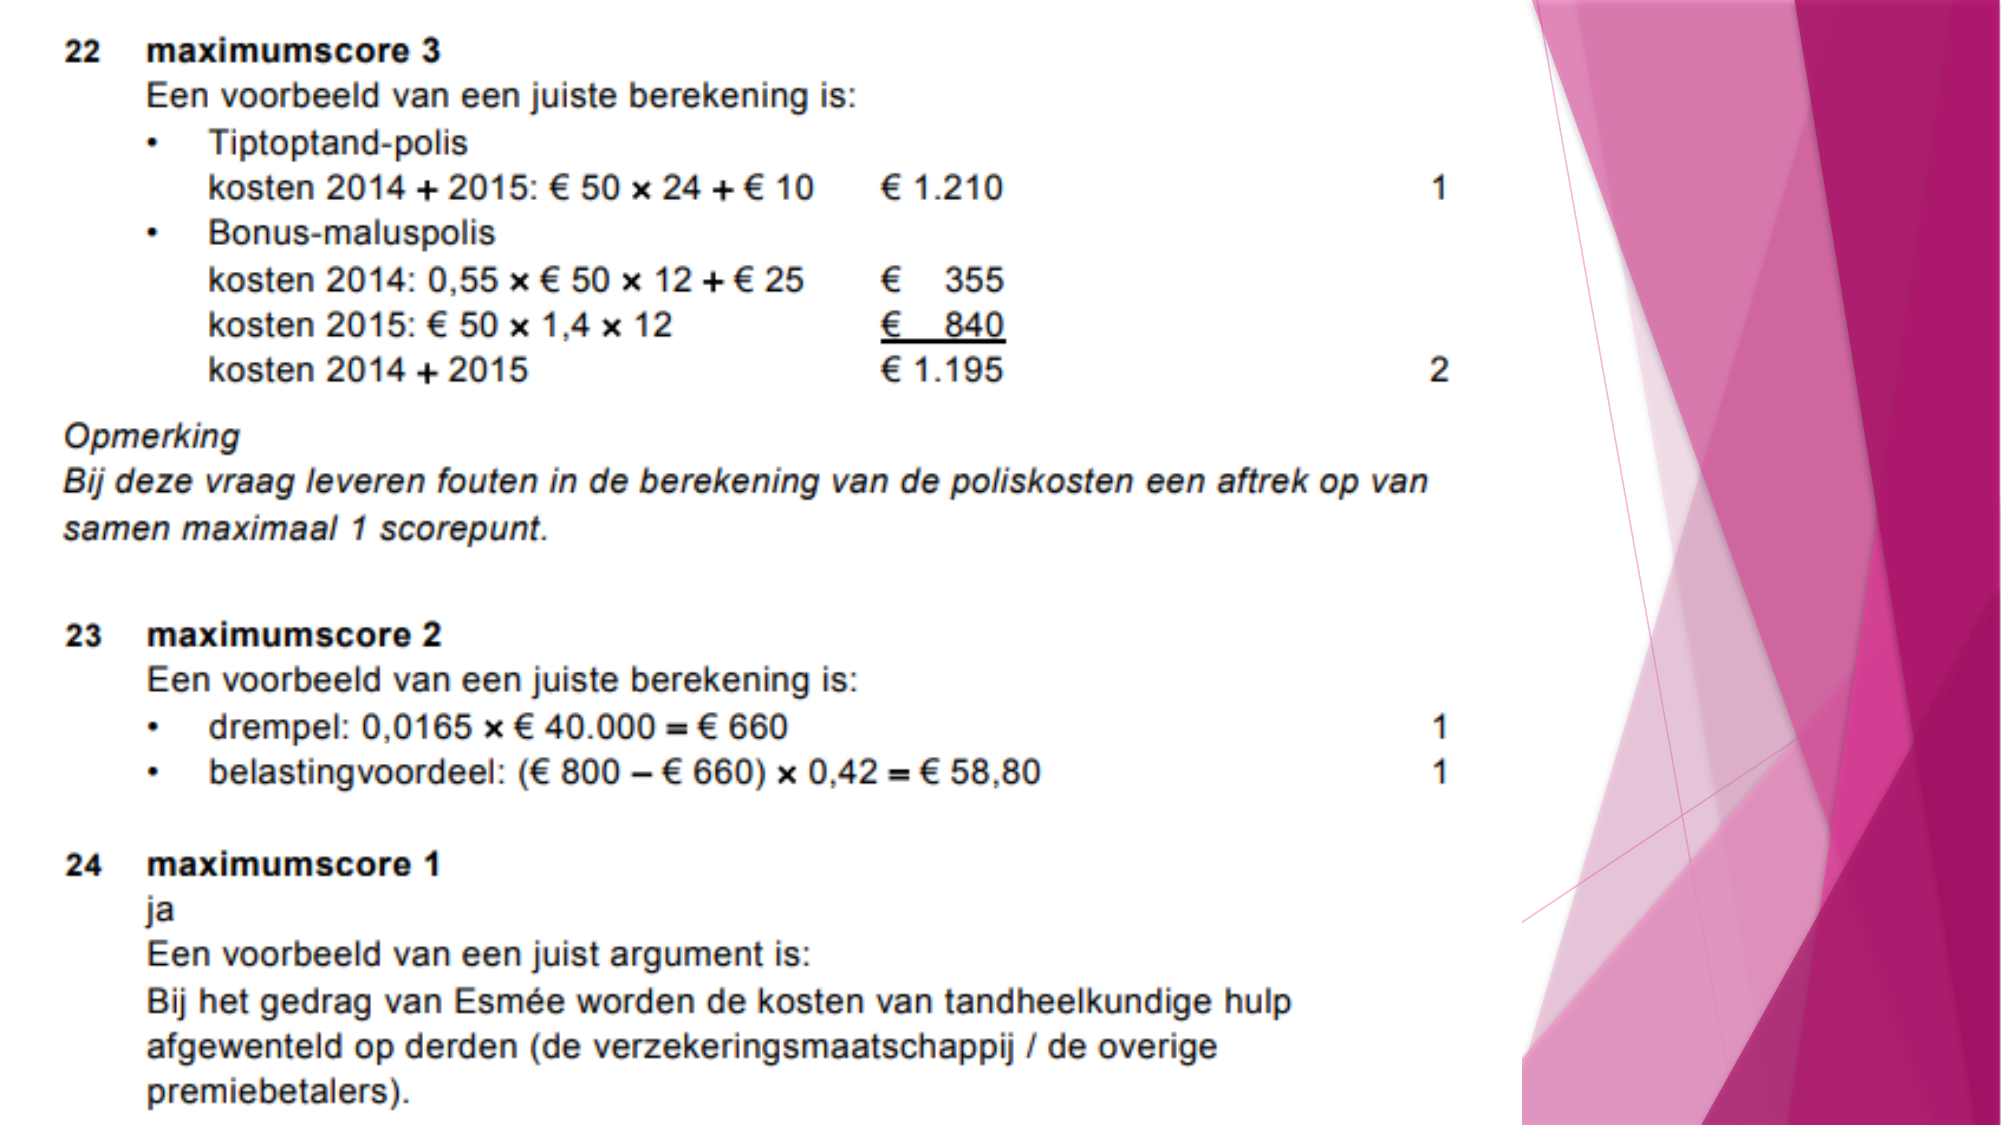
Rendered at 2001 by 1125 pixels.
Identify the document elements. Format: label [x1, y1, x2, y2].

picture [0, 0, 1522, 1125]
